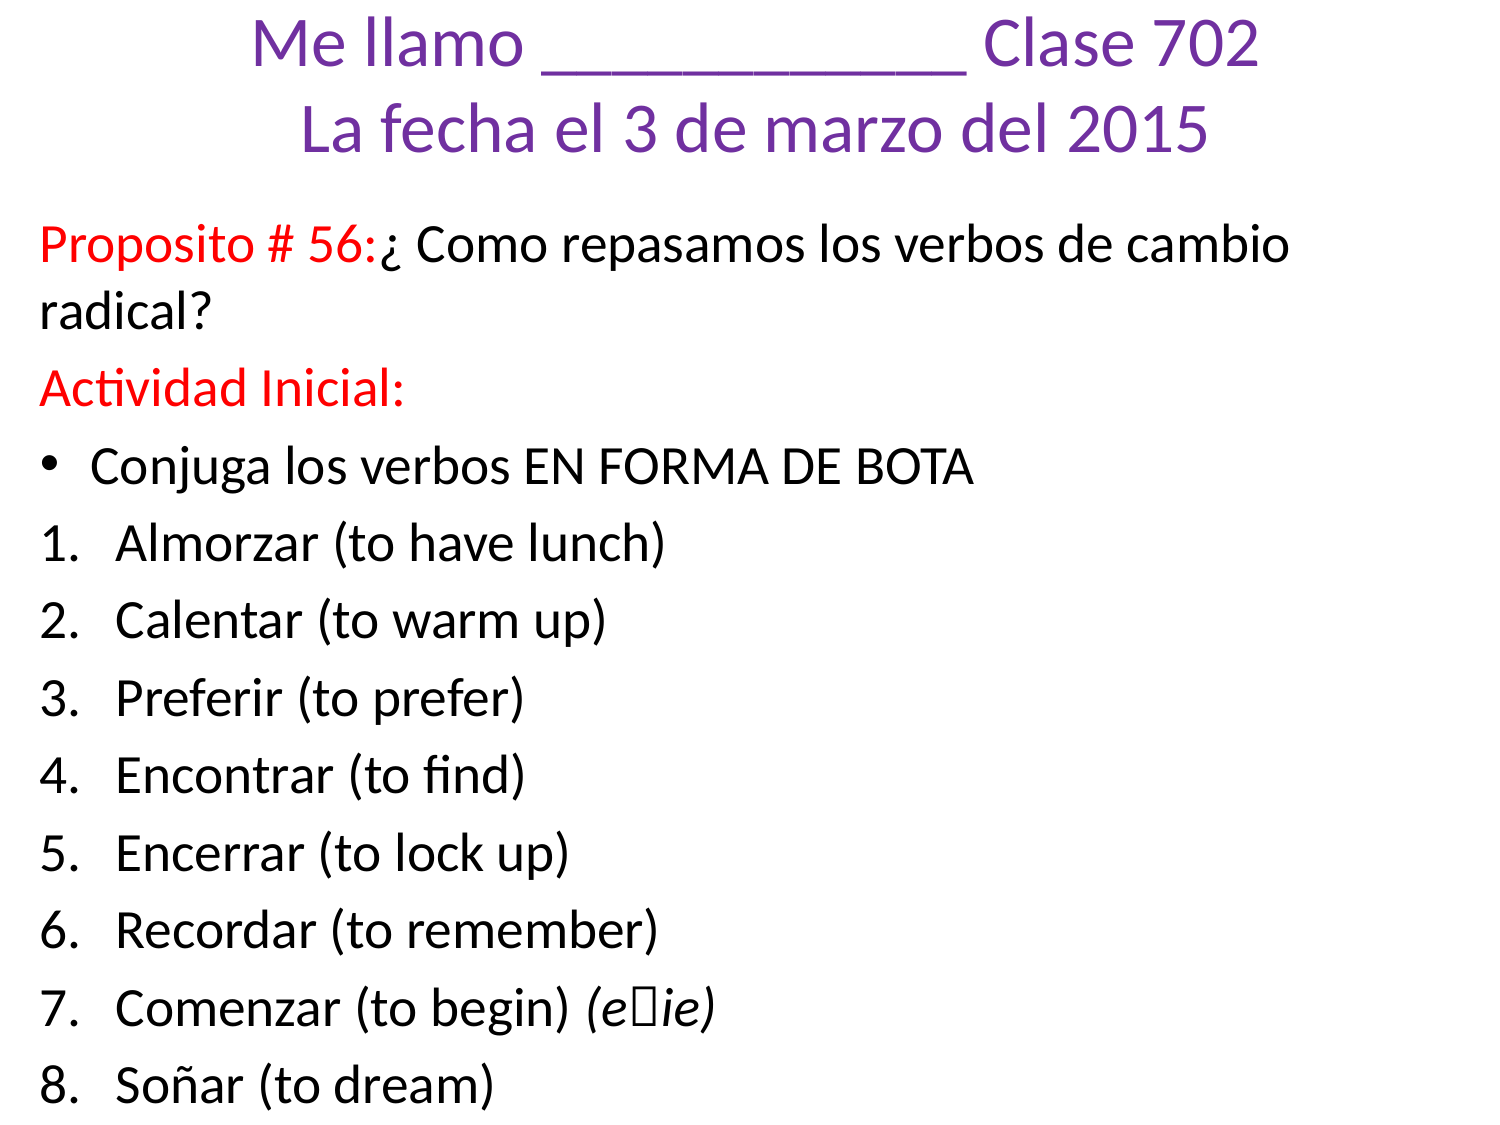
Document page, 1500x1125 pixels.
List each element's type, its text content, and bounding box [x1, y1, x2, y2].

title Me llamo ____________ Clase 702 La fecha el 3 de marzo del 2015 [12, 0, 1500, 175]
list Proposito # 56:¿ Como repasamos los verbos de cambio radical? Actividad Inicial: Conjuga los verbos EN FORMA DE BOTA Almorzar (to have lunch) Calentar (to warm up) Preferir (to prefer) Encontrar (to find) Encerrar (to lock up) Recordar (to remember) Comenzar (to begin) (eie) Soñar (to dream) [24, 200, 1475, 1125]
